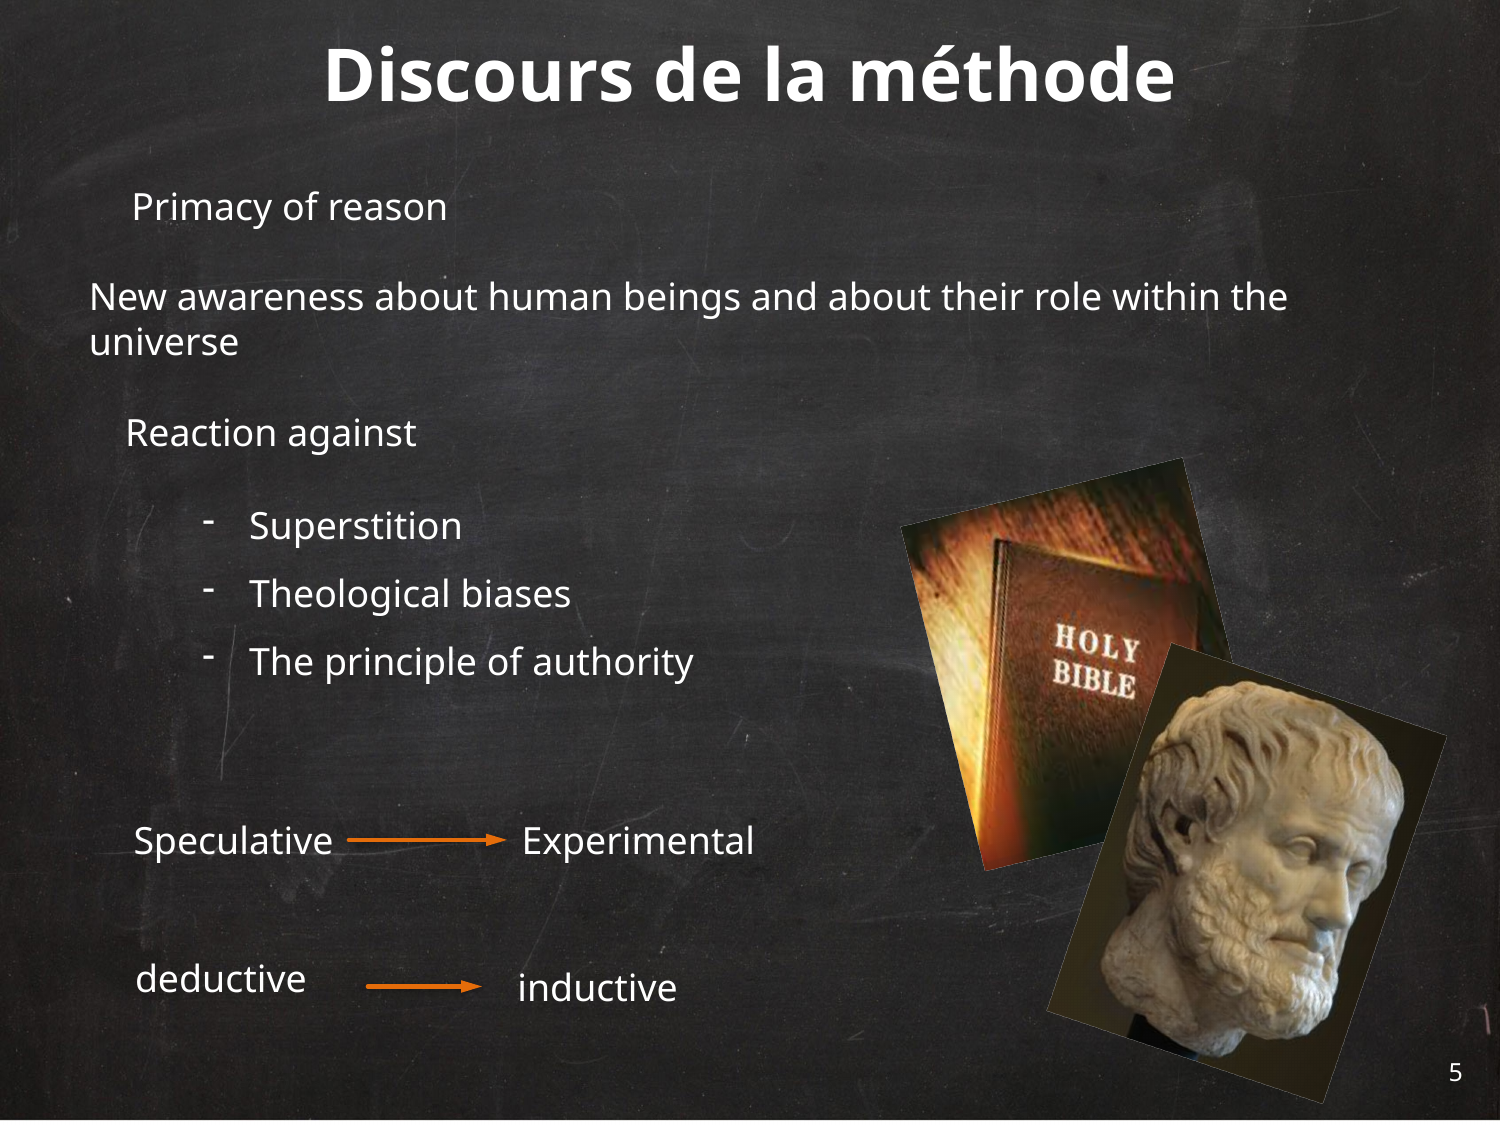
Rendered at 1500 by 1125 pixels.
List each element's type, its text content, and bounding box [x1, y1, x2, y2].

slide_number 4 [1128, 1076, 1319, 1104]
text_box Reaction against [110, 401, 432, 462]
text_box Experimental [506, 810, 771, 870]
text_box deductive [120, 947, 322, 1008]
slide_number 4 [1323, 1043, 1478, 1104]
title Discours de la méthode [0, 0, 1500, 146]
text_box Superstition Theological biases The principle of authority [187, 472, 710, 690]
text_box Primacy of reason [116, 175, 464, 236]
picture [0, 146, 1500, 1125]
text_box inductive [502, 956, 693, 1016]
text_box Speculative [118, 810, 349, 870]
text_box New awareness about human beings and about their role within the universe [73, 265, 1387, 371]
